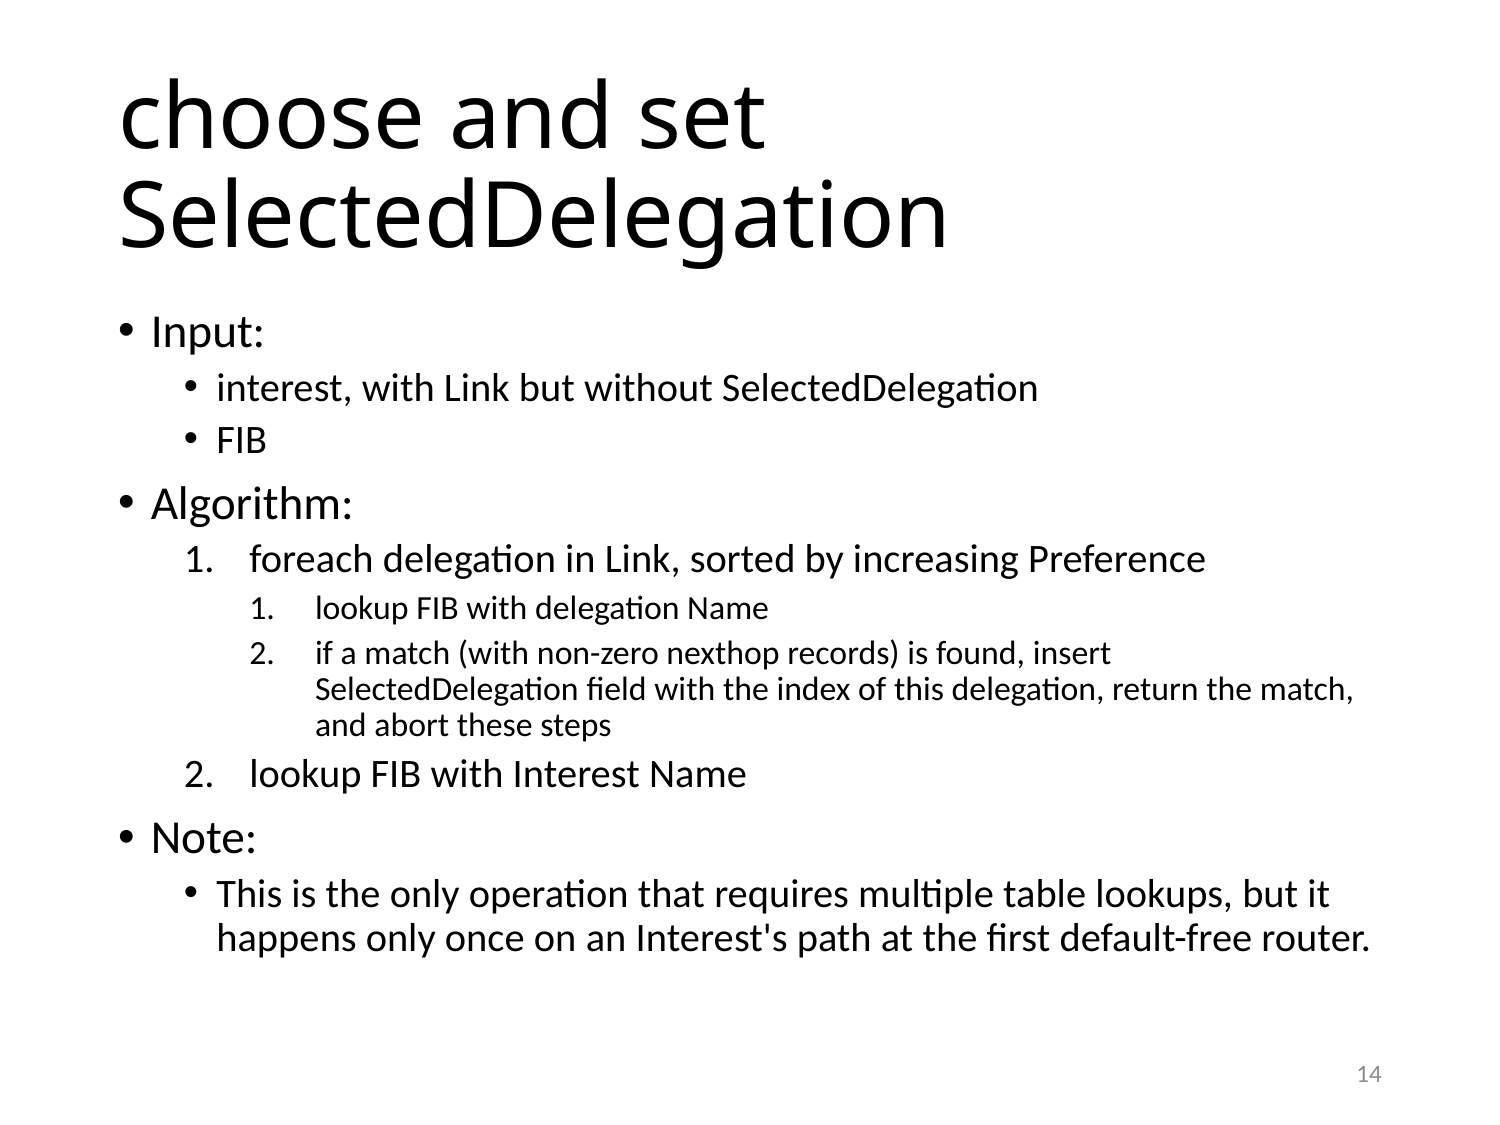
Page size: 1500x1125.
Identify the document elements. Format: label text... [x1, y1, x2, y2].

title choose and set SelectedDelegation [103, 59, 1397, 278]
slide_number 14 [1059, 1042, 1397, 1103]
list Input: interest, with Link but without SelectedDelegation FIB Algorithm: foreach delegation in Link, sorted by increasing Preference lookup FIB with delegation Name if a match (with non-zero nexthop records) is found, insert SelectedDelegation field with the index of this delegation, return the match, and abort these steps lookup FIB with Interest Name Note: This is the only operation that requires multiple table lookups, but it happens only once on an Interest's path at the first default-free router. [103, 299, 1397, 1014]
